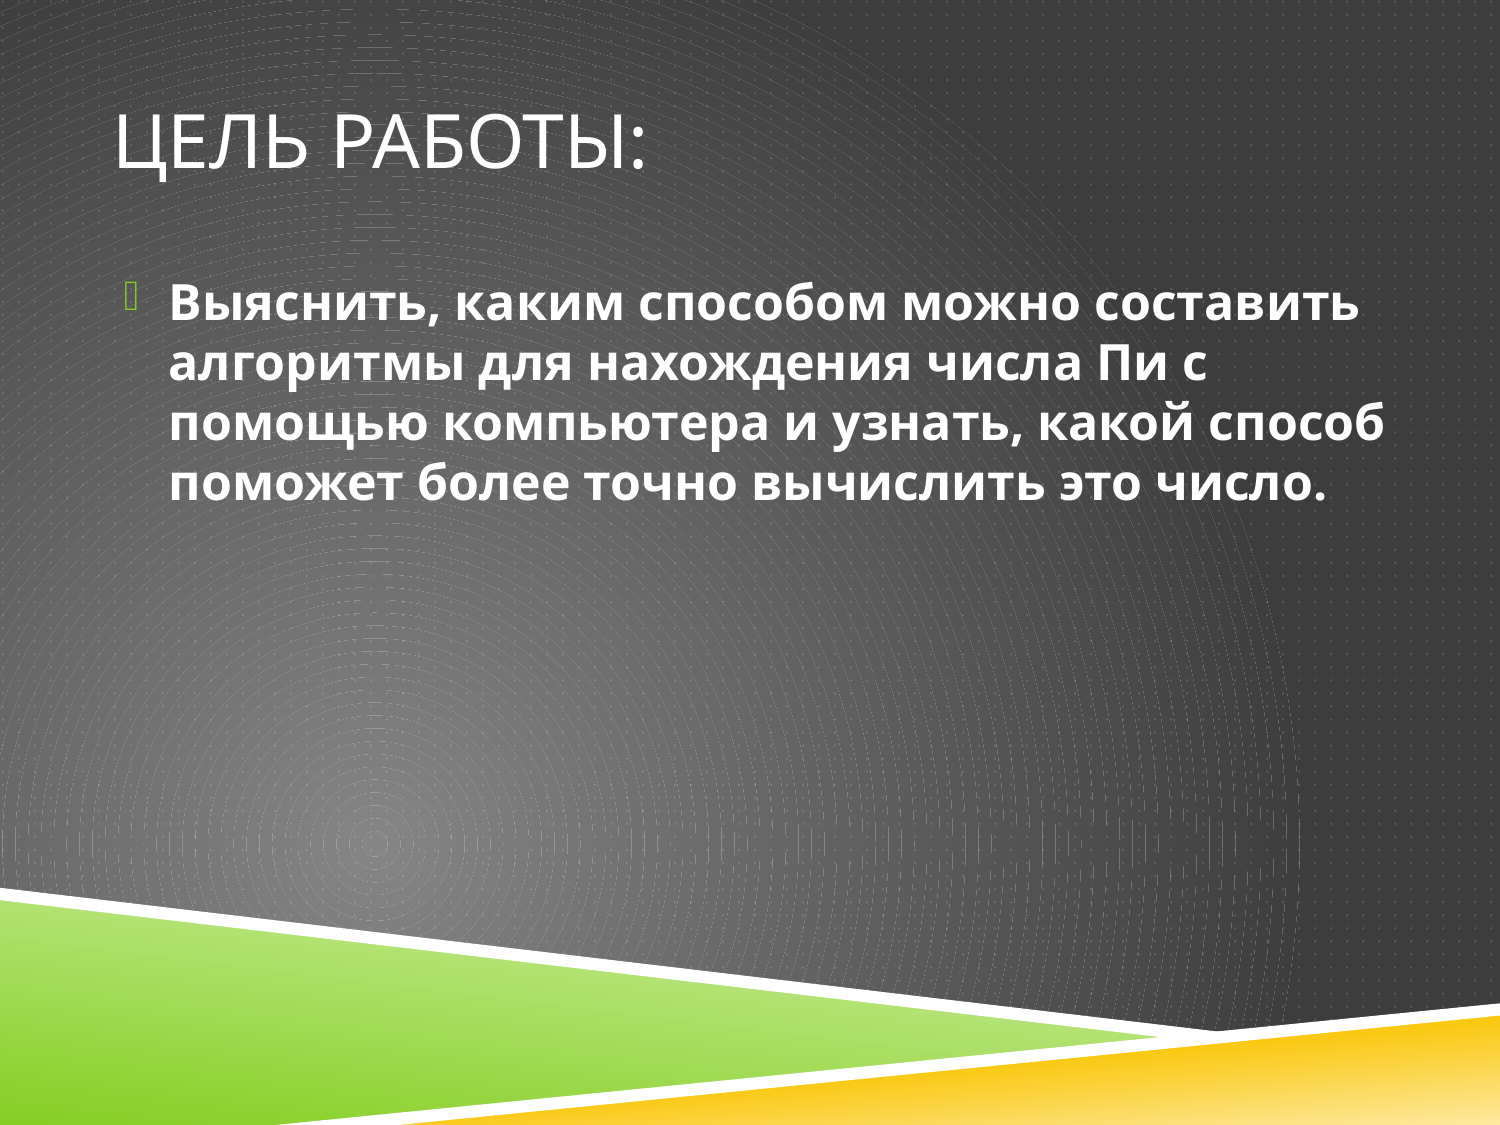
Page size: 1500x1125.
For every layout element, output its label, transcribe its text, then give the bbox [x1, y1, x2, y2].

list Выяснить, каким способом можно составить алгоритмы для нахождения числа Пи с помощью компьютера и узнать, какой способ поможет более точно вычислить это число. [112, 262, 1388, 875]
title Цель работы: [112, 45, 1388, 233]
